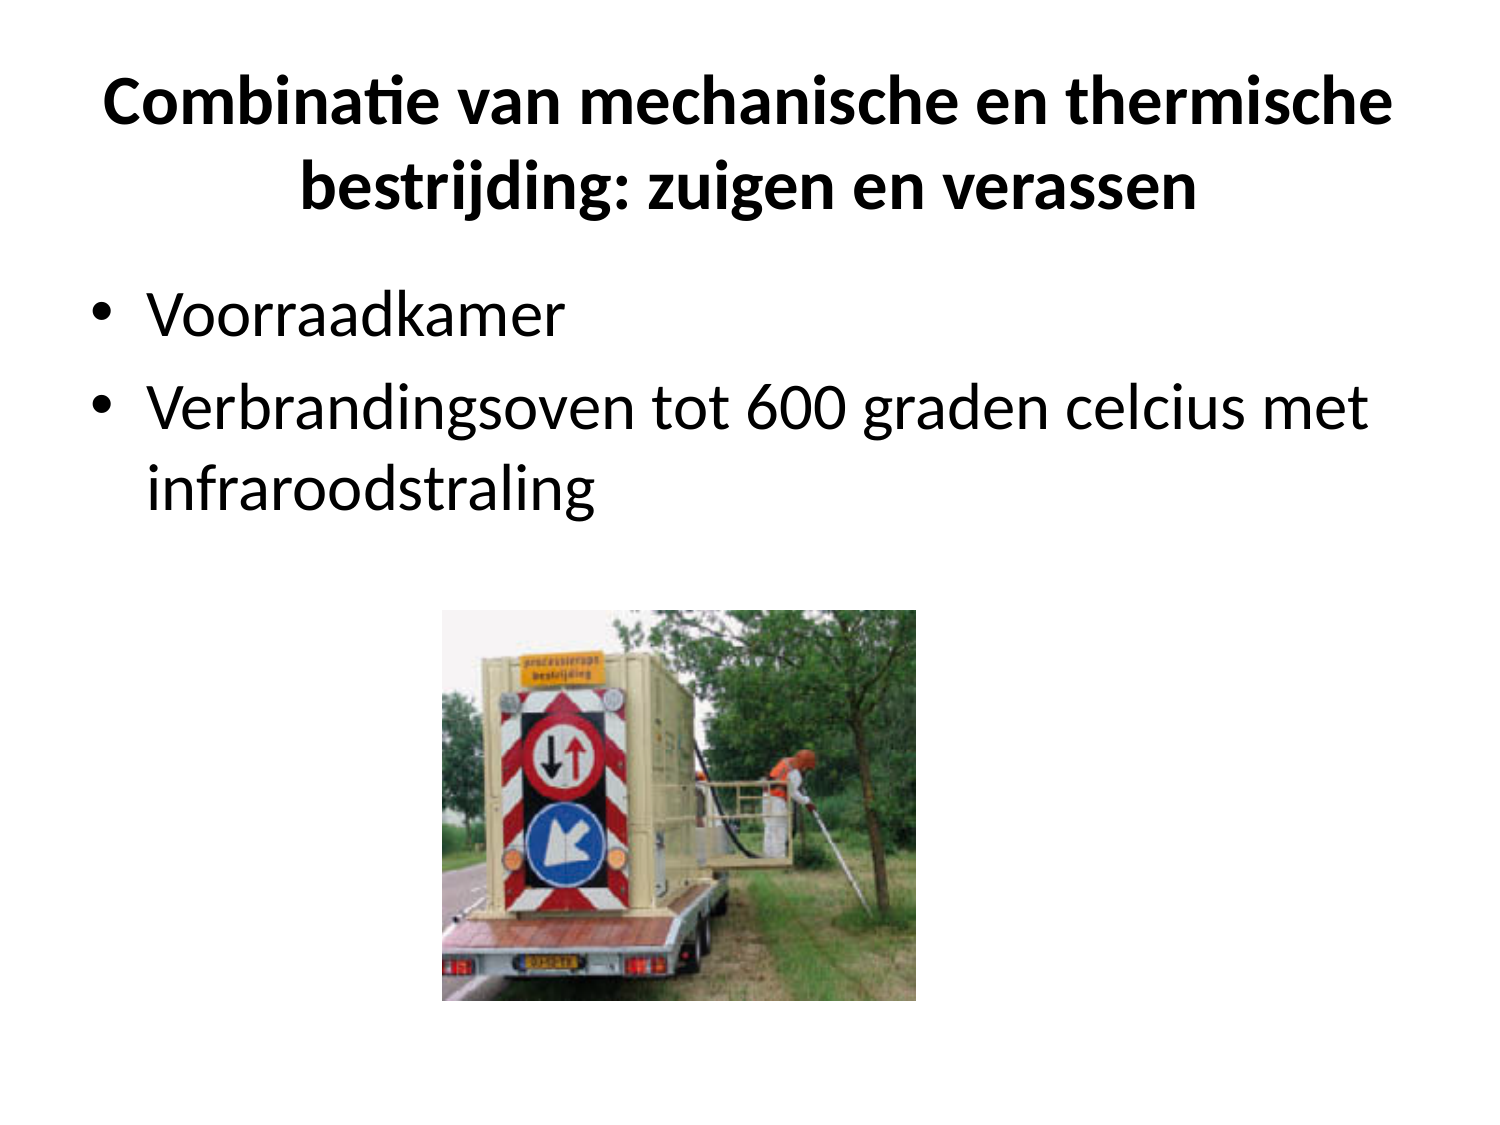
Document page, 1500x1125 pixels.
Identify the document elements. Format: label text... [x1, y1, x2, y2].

list Voorraadkamer Verbrandingsoven tot 600 graden celcius met infraroodstraling [75, 262, 1425, 1005]
title Combinatie van mechanische en thermische bestrijding: zuigen en verassen [75, 45, 1425, 233]
picture [442, 610, 916, 1001]
